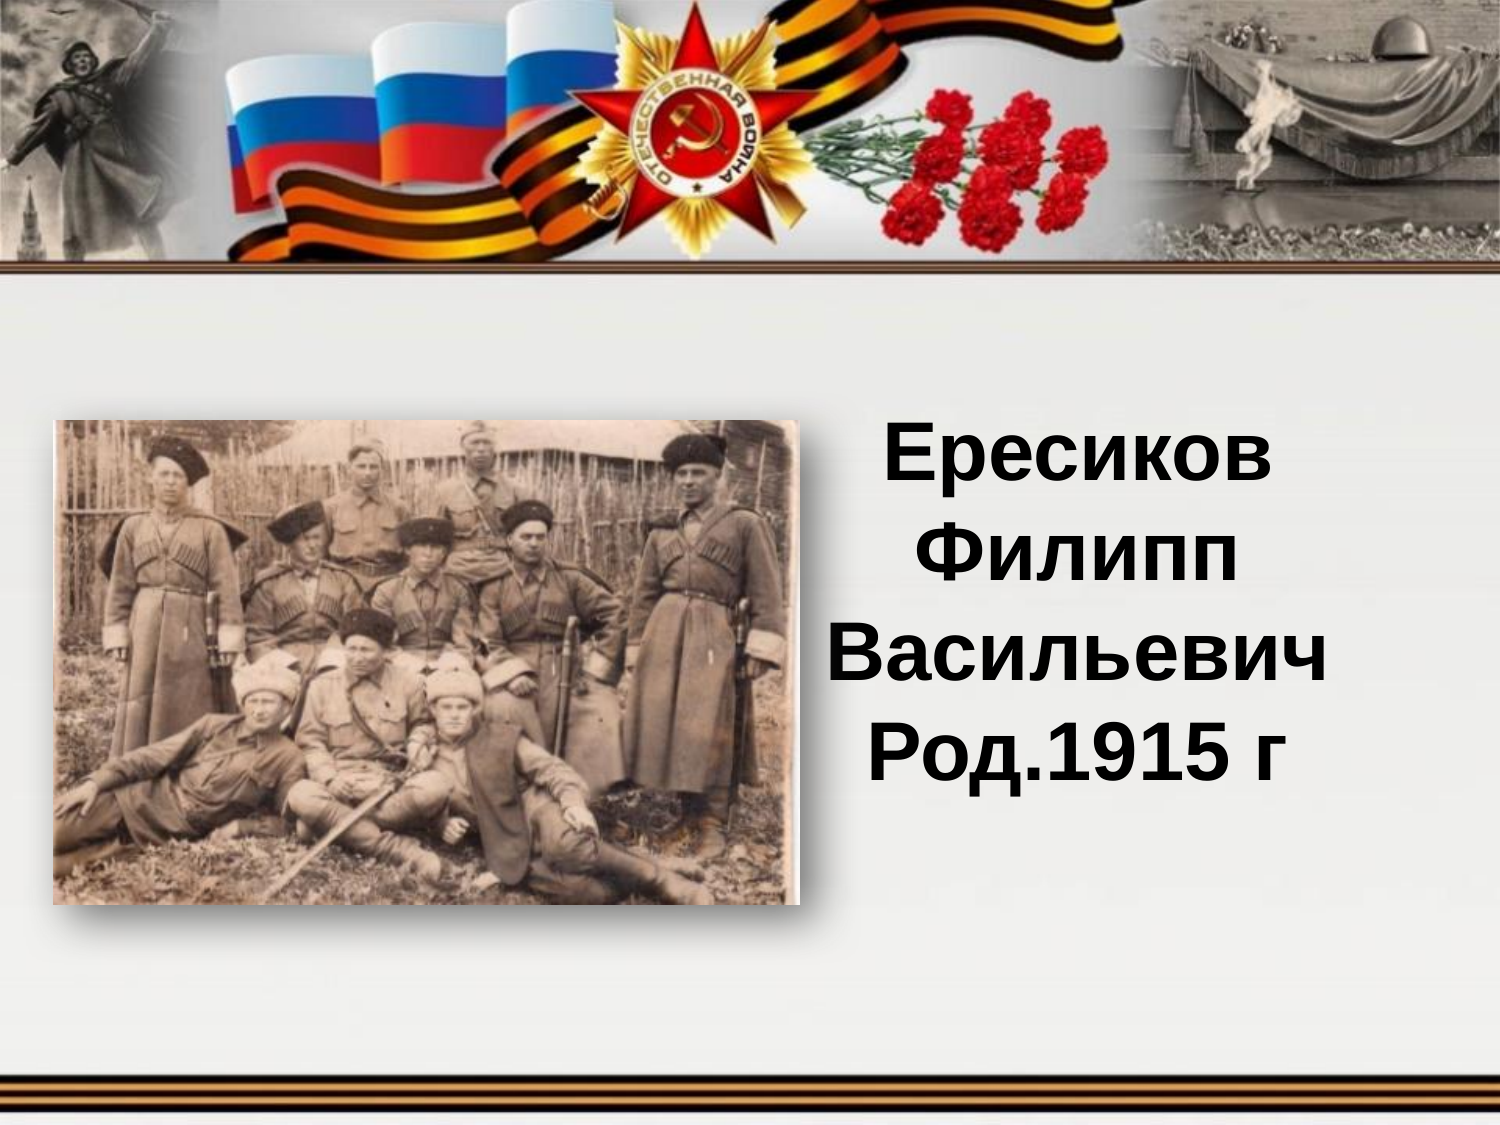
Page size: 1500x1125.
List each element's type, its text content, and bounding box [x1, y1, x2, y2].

text_box Ересиков Филипп Васильевич Род.1915 г [702, 90, 1453, 805]
picture [0, 0, 1500, 1125]
